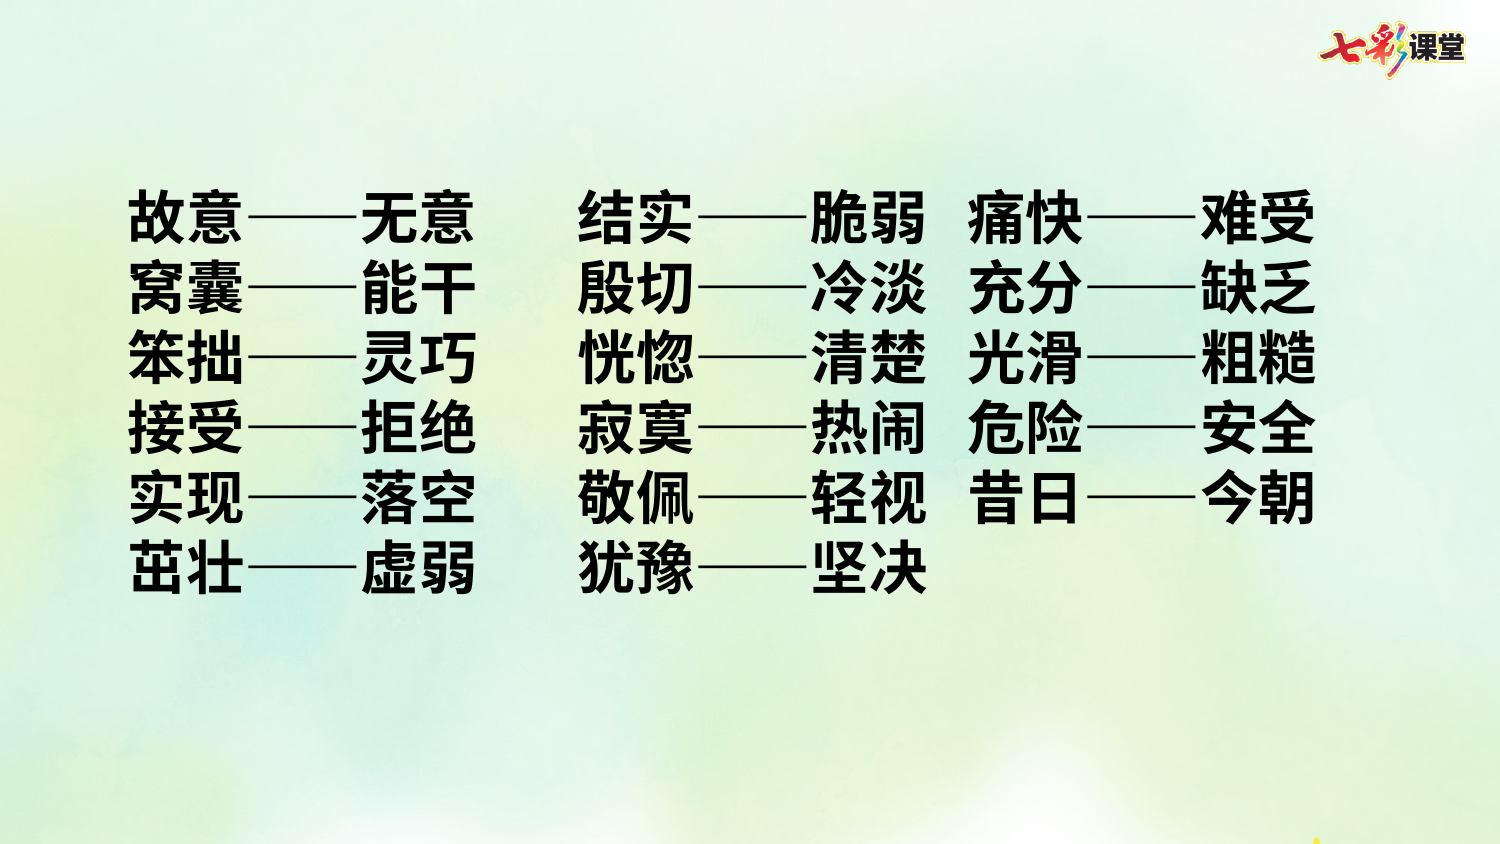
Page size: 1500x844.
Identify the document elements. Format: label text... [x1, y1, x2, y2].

picture [0, 0, 1500, 844]
text_box 故意——无意 结实——脆弱 痛快——难受 窝囊——能干 殷切——冷淡 充分——缺乏 笨拙——灵巧 恍惚——清楚 光滑——粗糙 接受——拒绝 寂寞——热闹 危险——安全 实现——落空 敬佩——轻视 昔日——今朝 茁壮——虚弱 犹豫——坚决 [113, 173, 1483, 609]
